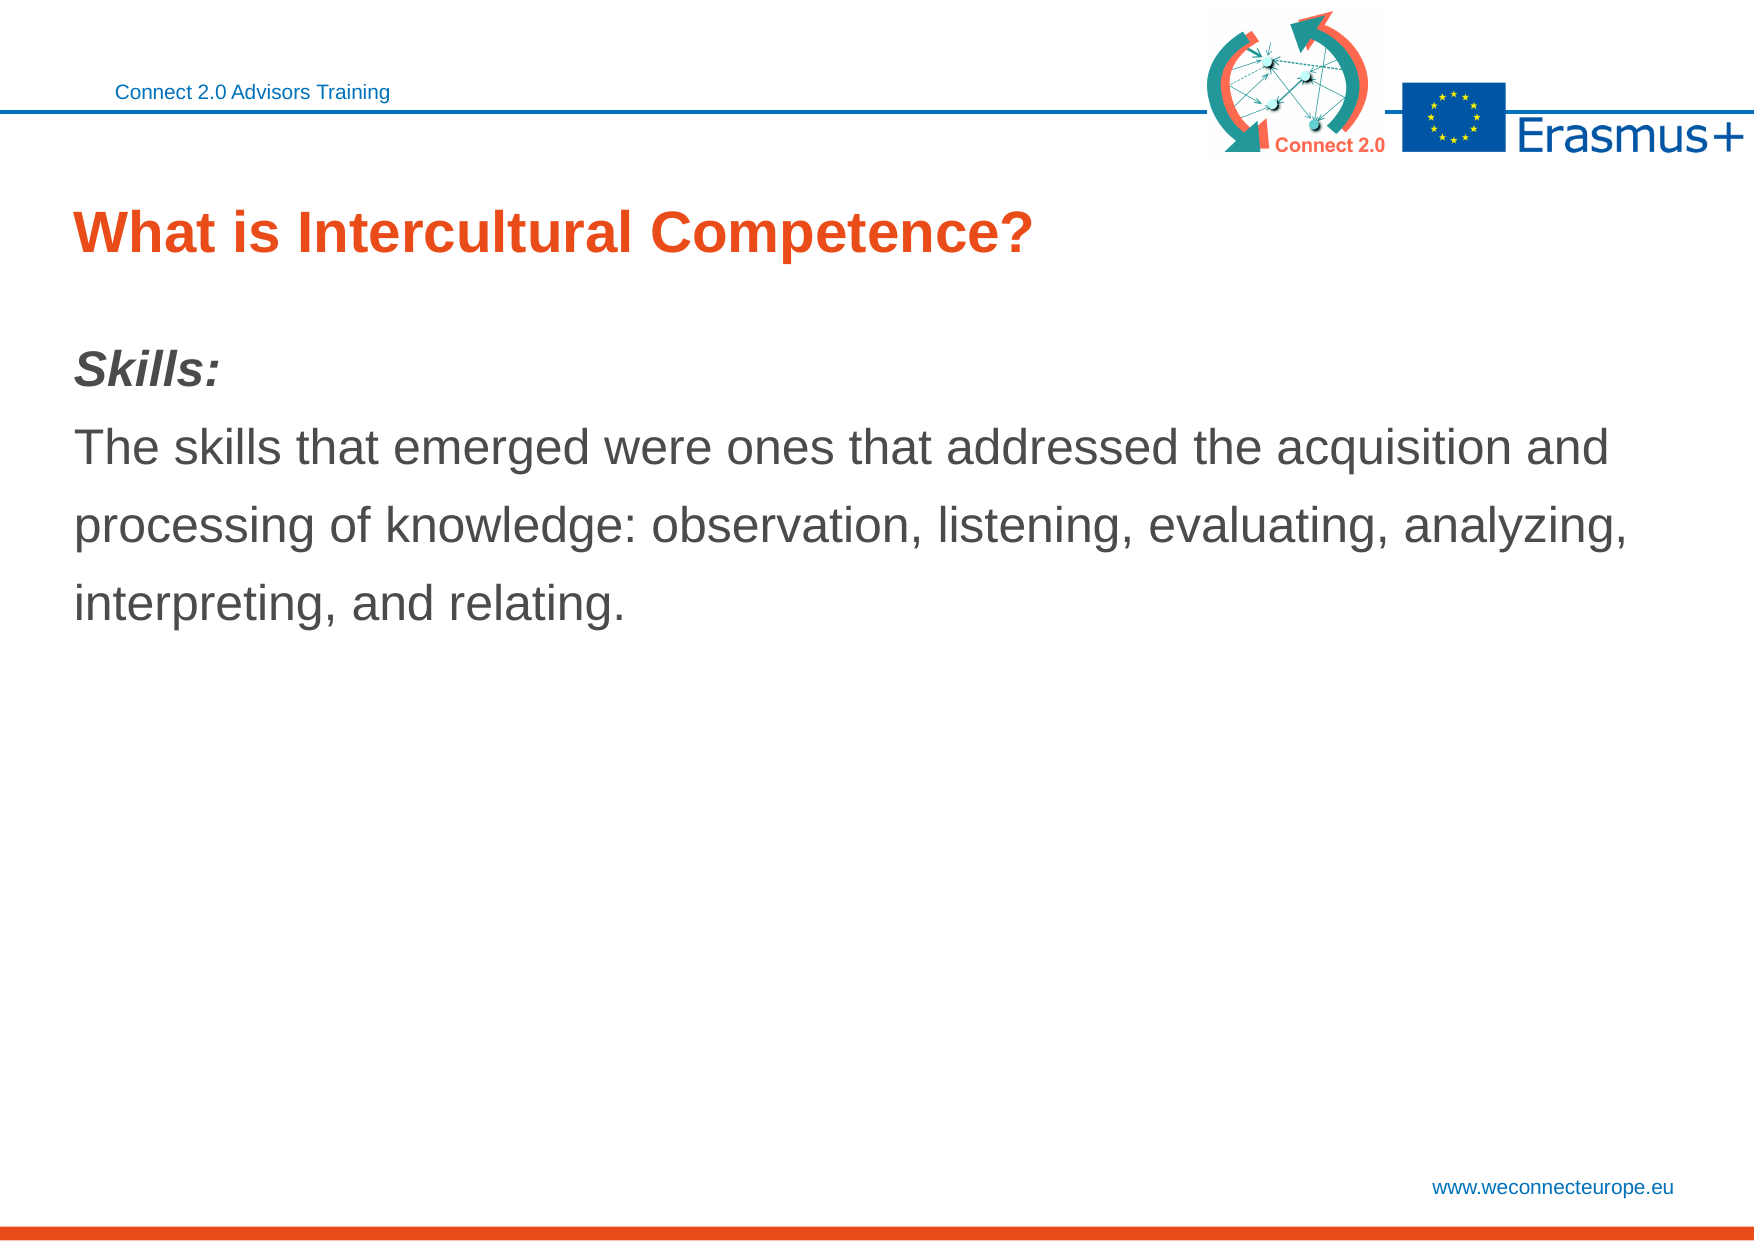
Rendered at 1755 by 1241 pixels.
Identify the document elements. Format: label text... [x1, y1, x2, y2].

footer Connect 2.0 Advisors Training [114, 70, 1084, 104]
list Skills: The skills that emerged were ones that addressed the acquisition and processing of knowledge: observation, listening, evaluating, analyzing, interpreting, and relating. [73, 318, 1681, 1164]
title What is Intercultural Competence? [73, 193, 1681, 302]
picture [1207, 11, 1755, 172]
